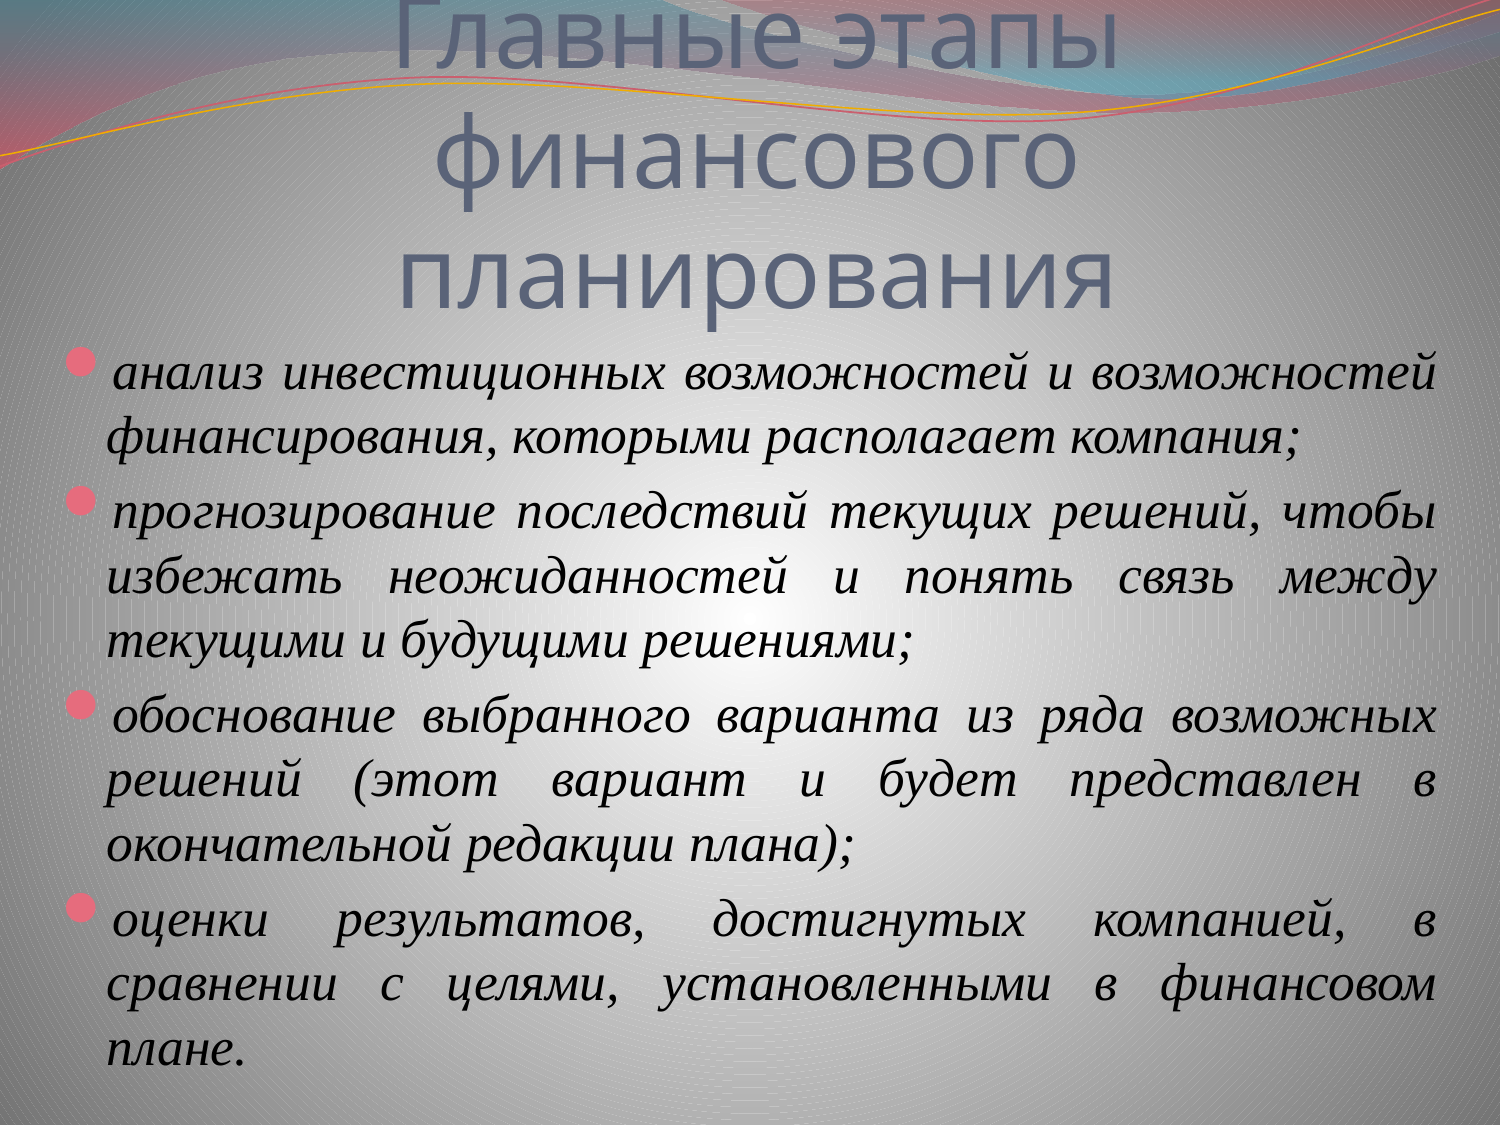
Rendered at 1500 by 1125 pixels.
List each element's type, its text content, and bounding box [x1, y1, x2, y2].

list анализ инвестиционных возможностей и возможностей финансирования, которыми располагает компания; прогнозирование последствий текущих решений, чтобы избежать неожиданностей и понять связь между текущими и будущими решениями; обоснование выбранного варианта из ряда возможных решений (этот вариант и будет представлен в окончательной редакции плана); оценки результатов, достигнутых компанией, в сравнении с целями, установленными в финансовом плане. [46, 327, 1454, 1090]
title Главные этапы финансового планирования [81, 140, 1433, 327]
